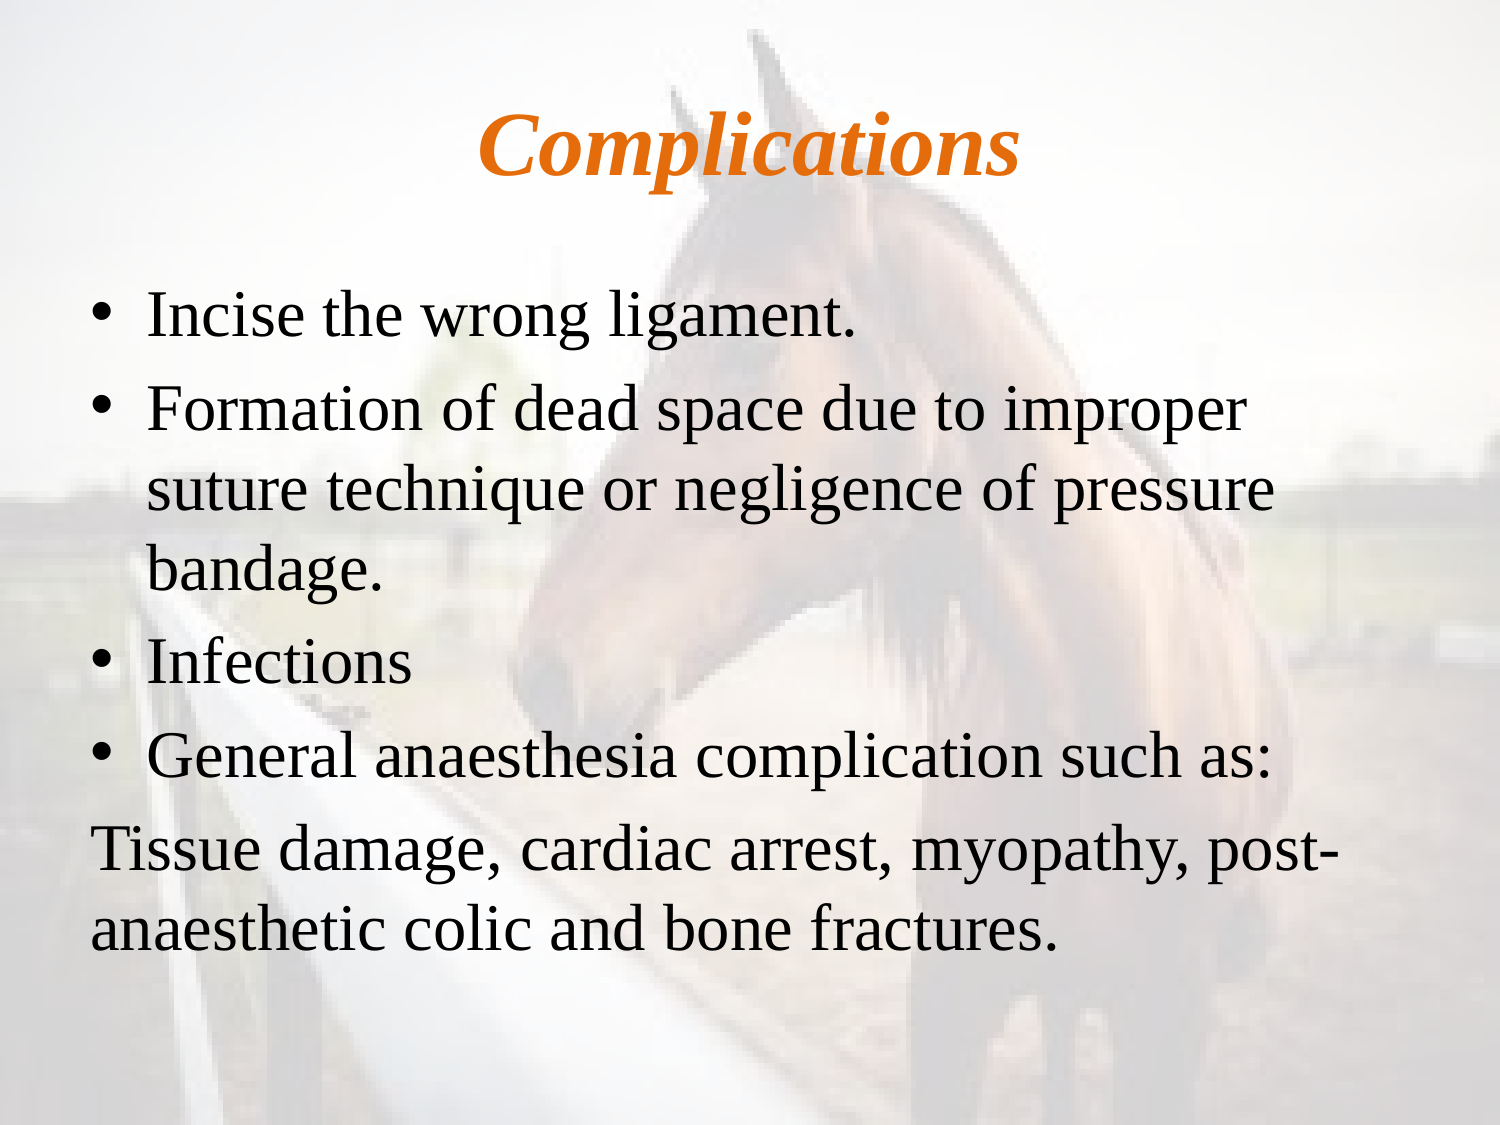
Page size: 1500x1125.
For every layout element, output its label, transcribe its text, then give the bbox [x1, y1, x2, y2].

title Complications [75, 45, 1425, 233]
list Incise the wrong ligament. Formation of dead space due to improper suture technique or negligence of pressure bandage. Infections General anaesthesia complication such as: Tissue damage, cardiac arrest, myopathy, post-anaesthetic colic and bone fractures. [75, 262, 1425, 1005]
